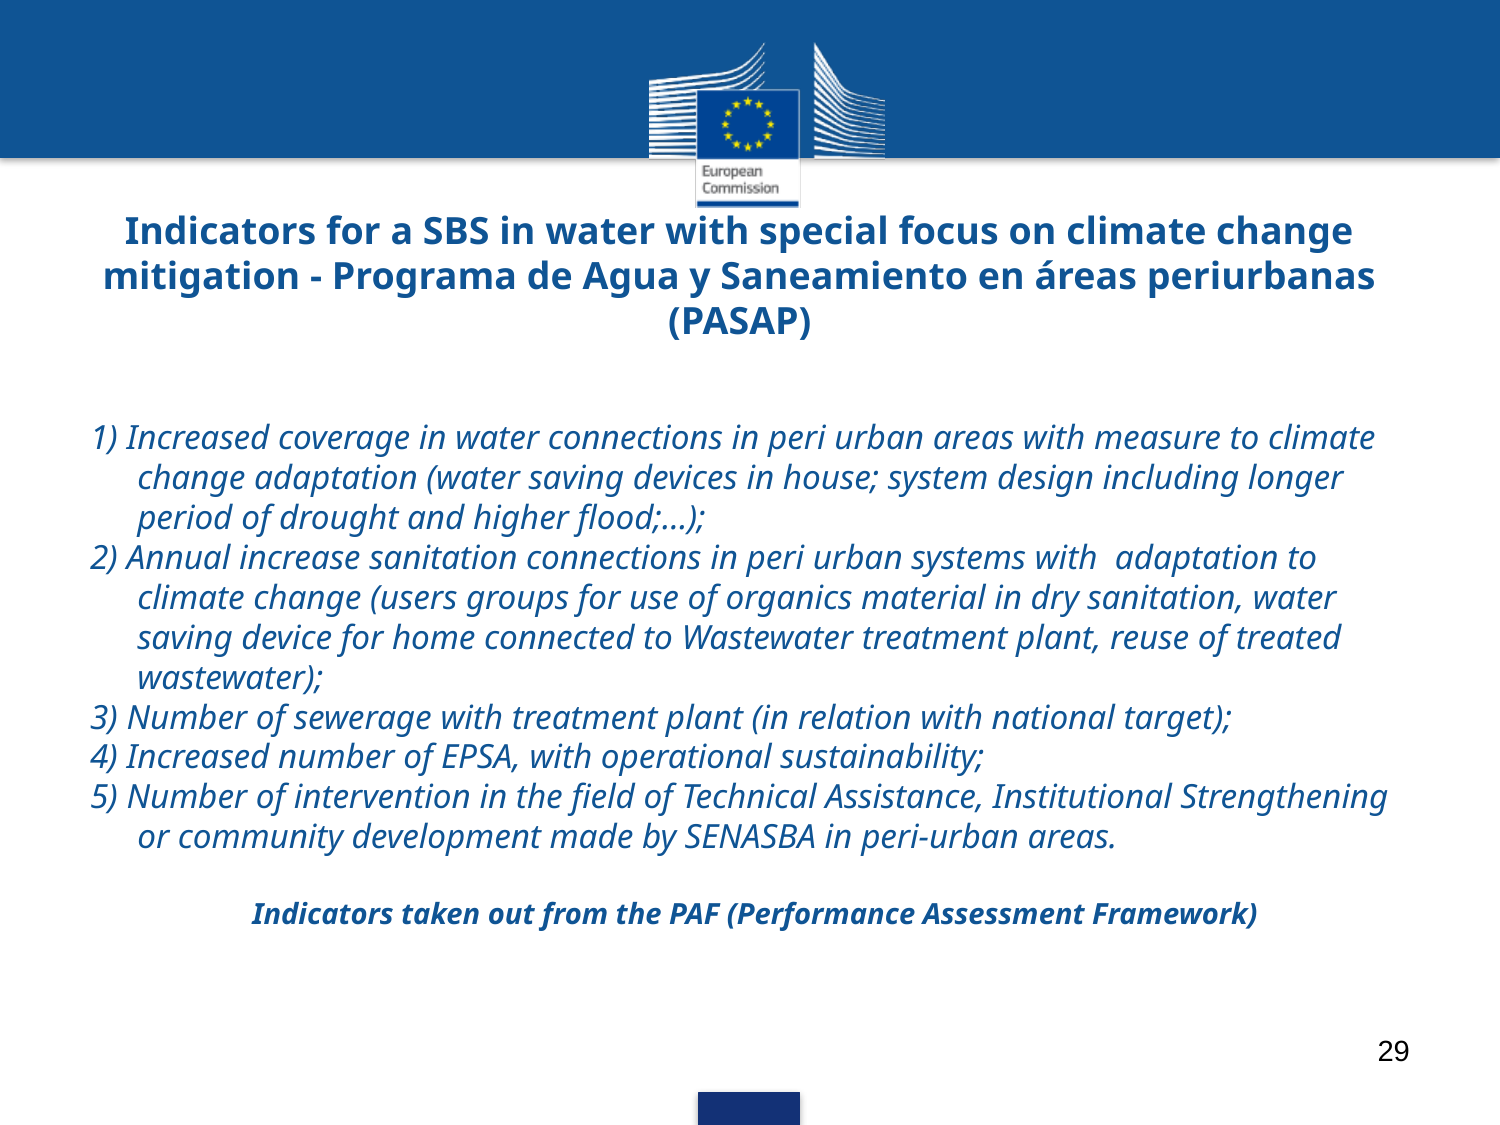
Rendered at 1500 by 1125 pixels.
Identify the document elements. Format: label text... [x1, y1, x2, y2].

title Indicators for a SBS in water with special focus on climate change mitigation - Programa de Agua y Saneamiento en áreas periurbanas (PASAP) [64, 219, 1415, 374]
picture [649, 42, 885, 208]
list 1) Increased coverage in water connections in peri urban areas with measure to climate change adaptation (water saving devices in house; system design including longer period of drought and higher flood;…); 2) Annual increase sanitation connections in peri urban systems with adaptation to climate change (users groups for use of organics material in dry sanitation, water saving device for home connected to Wastewater treatment plant, reuse of treated wastewater); 3) Number of sewerage with treatment plant (in relation with national target); 4) Increased number of EPSA, with operational sustainability; 5) Number of intervention in the field of Technical Assistance, Institutional Strengthening or community development made by SENASBA in peri-urban areas. Indicators taken out from the PAF (Performance Assessment Framework) [75, 408, 1425, 988]
slide_number 29 [1074, 1024, 1426, 1103]
